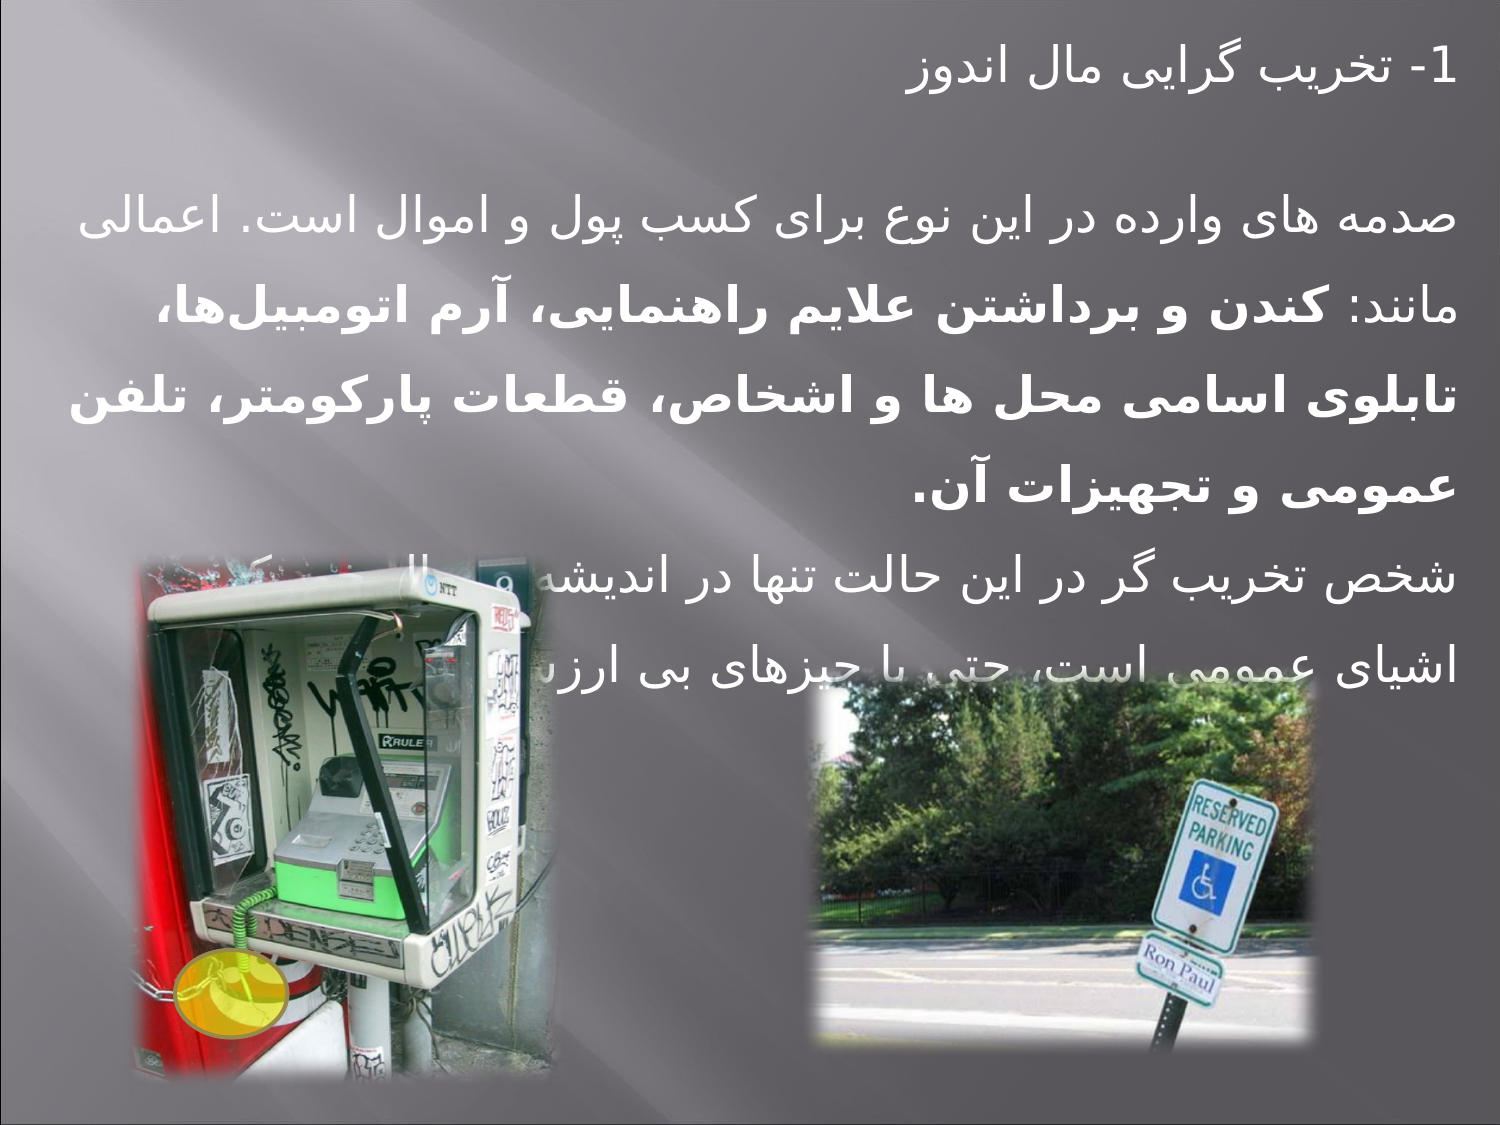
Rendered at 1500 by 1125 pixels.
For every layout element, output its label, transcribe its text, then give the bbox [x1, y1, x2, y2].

picture [0, 0, 1500, 1125]
text_box 1- تخریب گرایی مال اندوز صدمه های وارده در این نوع برای کسب پول و اموال است. اعمالی مانند: کندن و برداشتن علایم راهنمایی، آرم اتومبیل‌ها، تابلوی اسامی محل ها و اشخاص، قطعات پارکومتر، تلفن عمومی و تجهیزات آن. شخص تخریب گر در این حالت تنها در اندیشه ی مال خود کردن اشیای عمومی است، حتی با چیزهای بی ارزش. [24, 24, 1475, 760]
